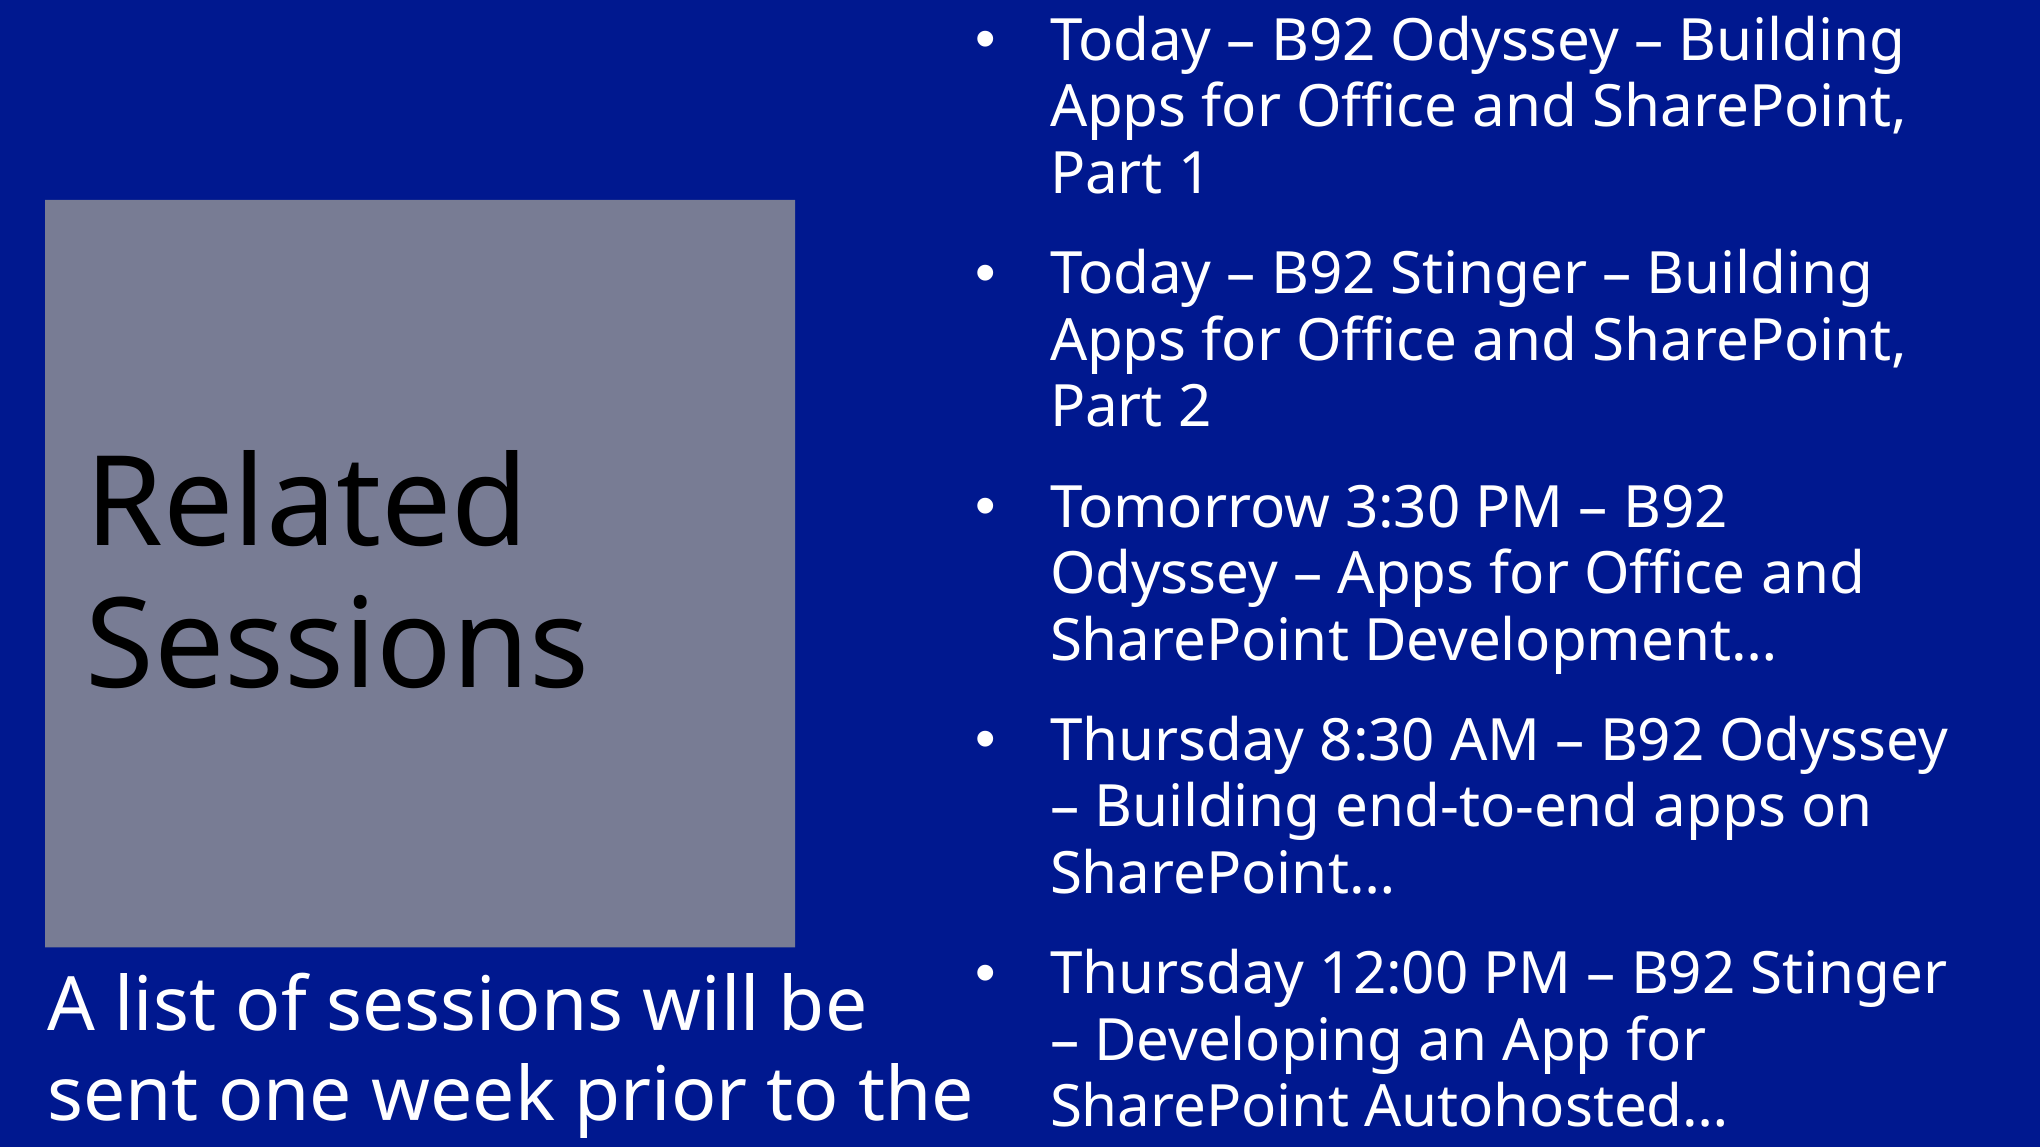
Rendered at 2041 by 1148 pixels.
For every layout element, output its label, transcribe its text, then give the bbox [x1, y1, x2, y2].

title Related Sessions [45, 199, 796, 948]
text_box A list of sessions will be sent one week prior to the event [32, 948, 1020, 1148]
list Today – B92 Odyssey – Building Apps for Office and SharePoint, Part 1 Today – B92 Stinger – Building Apps for Office and SharePoint, Part 2 Tomorrow 3:30 PM – B92 Odyssey – Apps for Office and SharePoint Development… Thursday 8:30 AM – B92 Odyssey – Building end-to-end apps on SharePoint… Thursday 12:00 PM – B92 Stinger – Developing an App for SharePoint Autohosted… [945, 498, 1996, 649]
